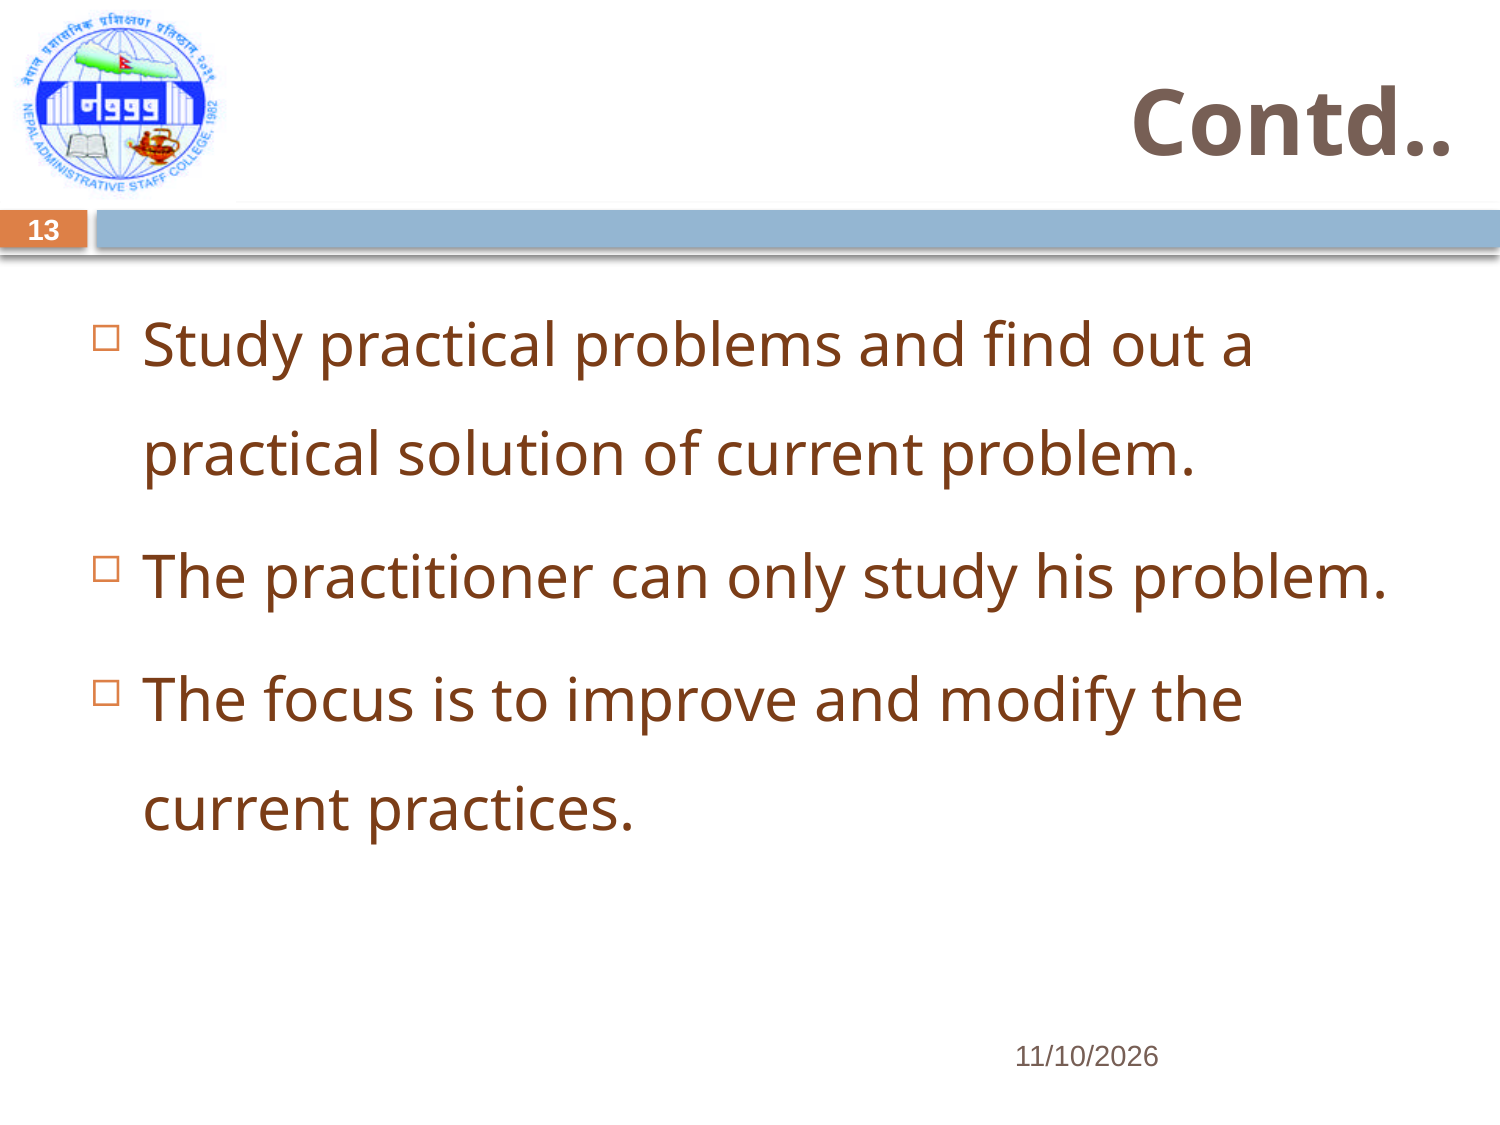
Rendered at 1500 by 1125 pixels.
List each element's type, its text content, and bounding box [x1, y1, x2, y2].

picture [1, 0, 236, 208]
list Study practical problems and find out a practical solution of current problem. The practitioner can only study his problem. The focus is to improve and modify the current practices. [75, 262, 1438, 1000]
slide_number 13 [0, 208, 88, 249]
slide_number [999, 1025, 1438, 1085]
title Contd.. [218, 37, 1471, 200]
